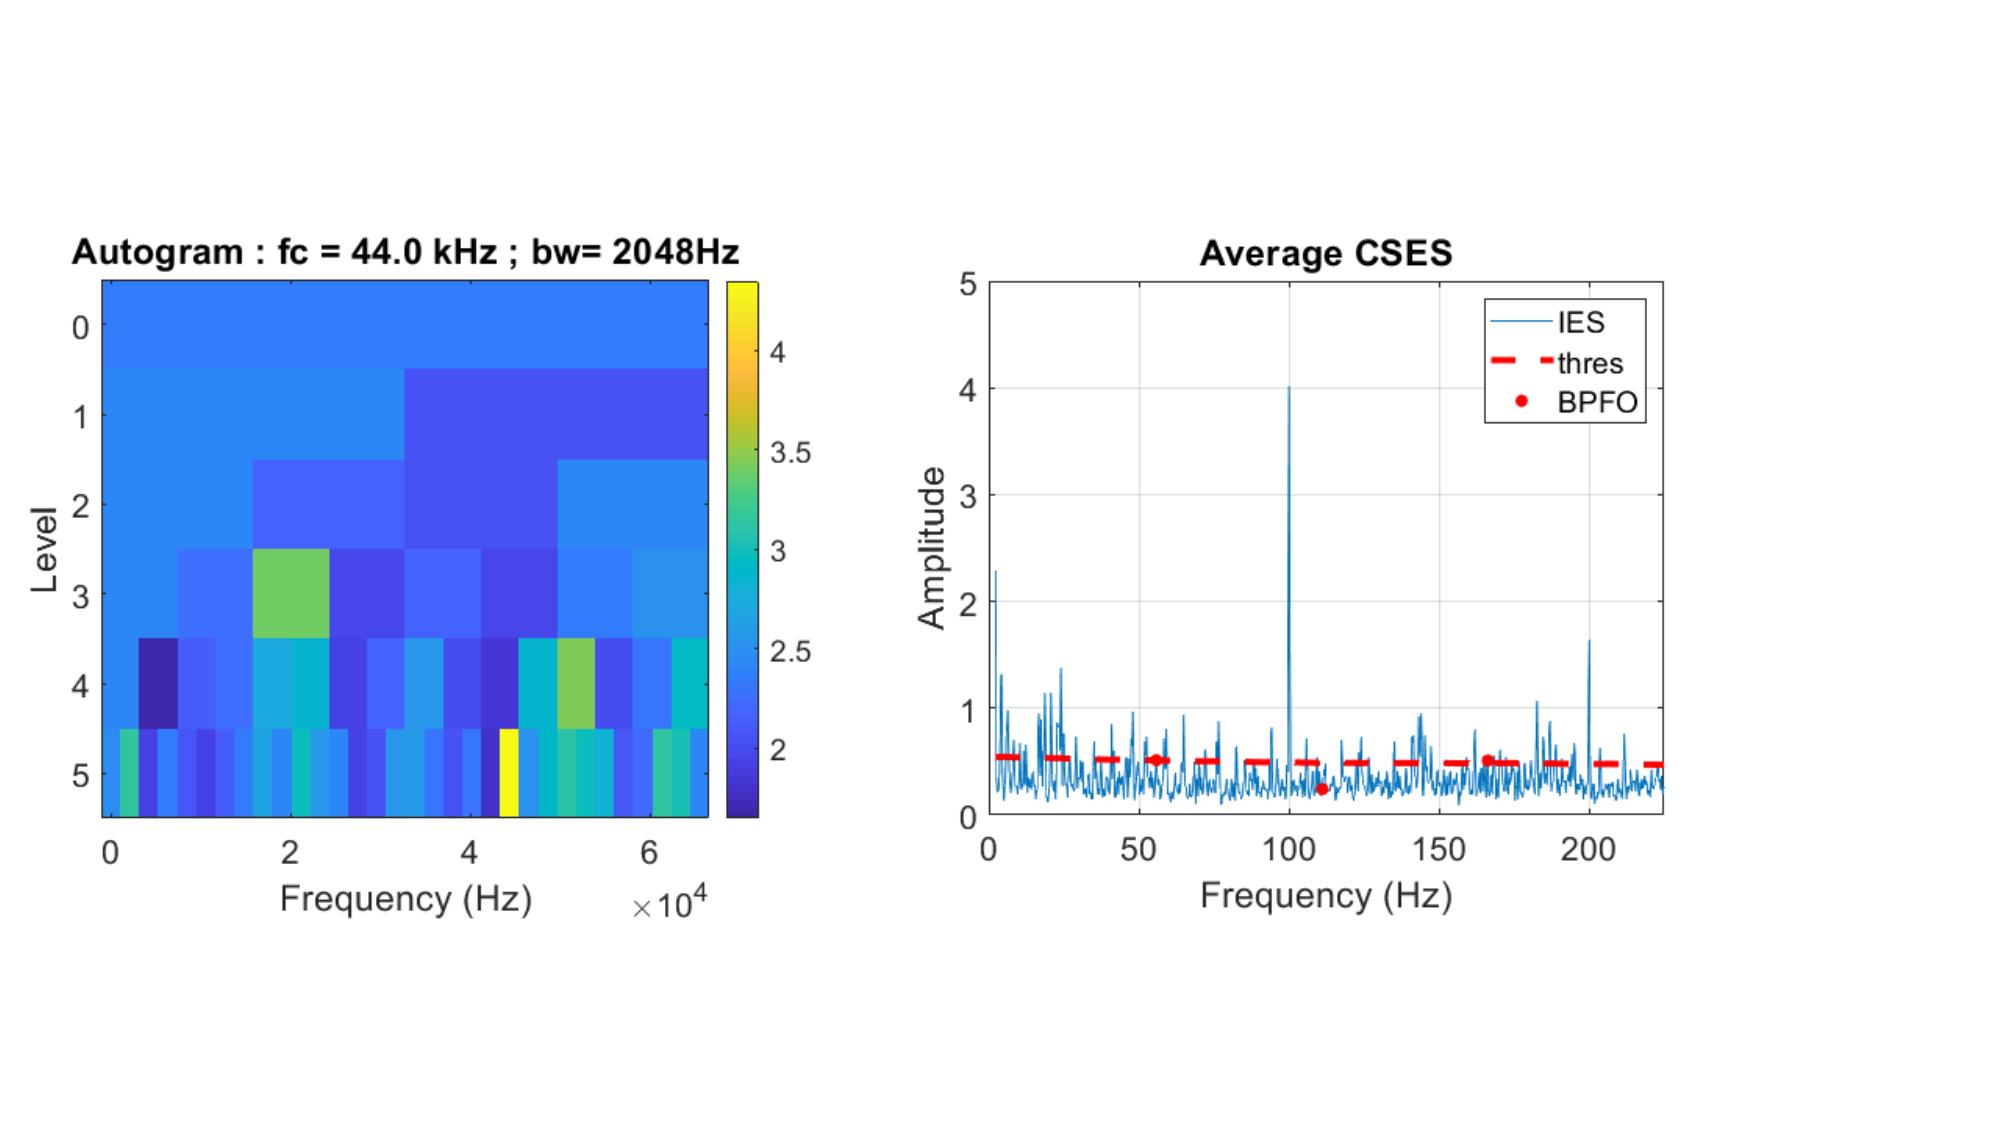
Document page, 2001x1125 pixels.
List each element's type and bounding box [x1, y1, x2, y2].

picture [0, 225, 1747, 925]
